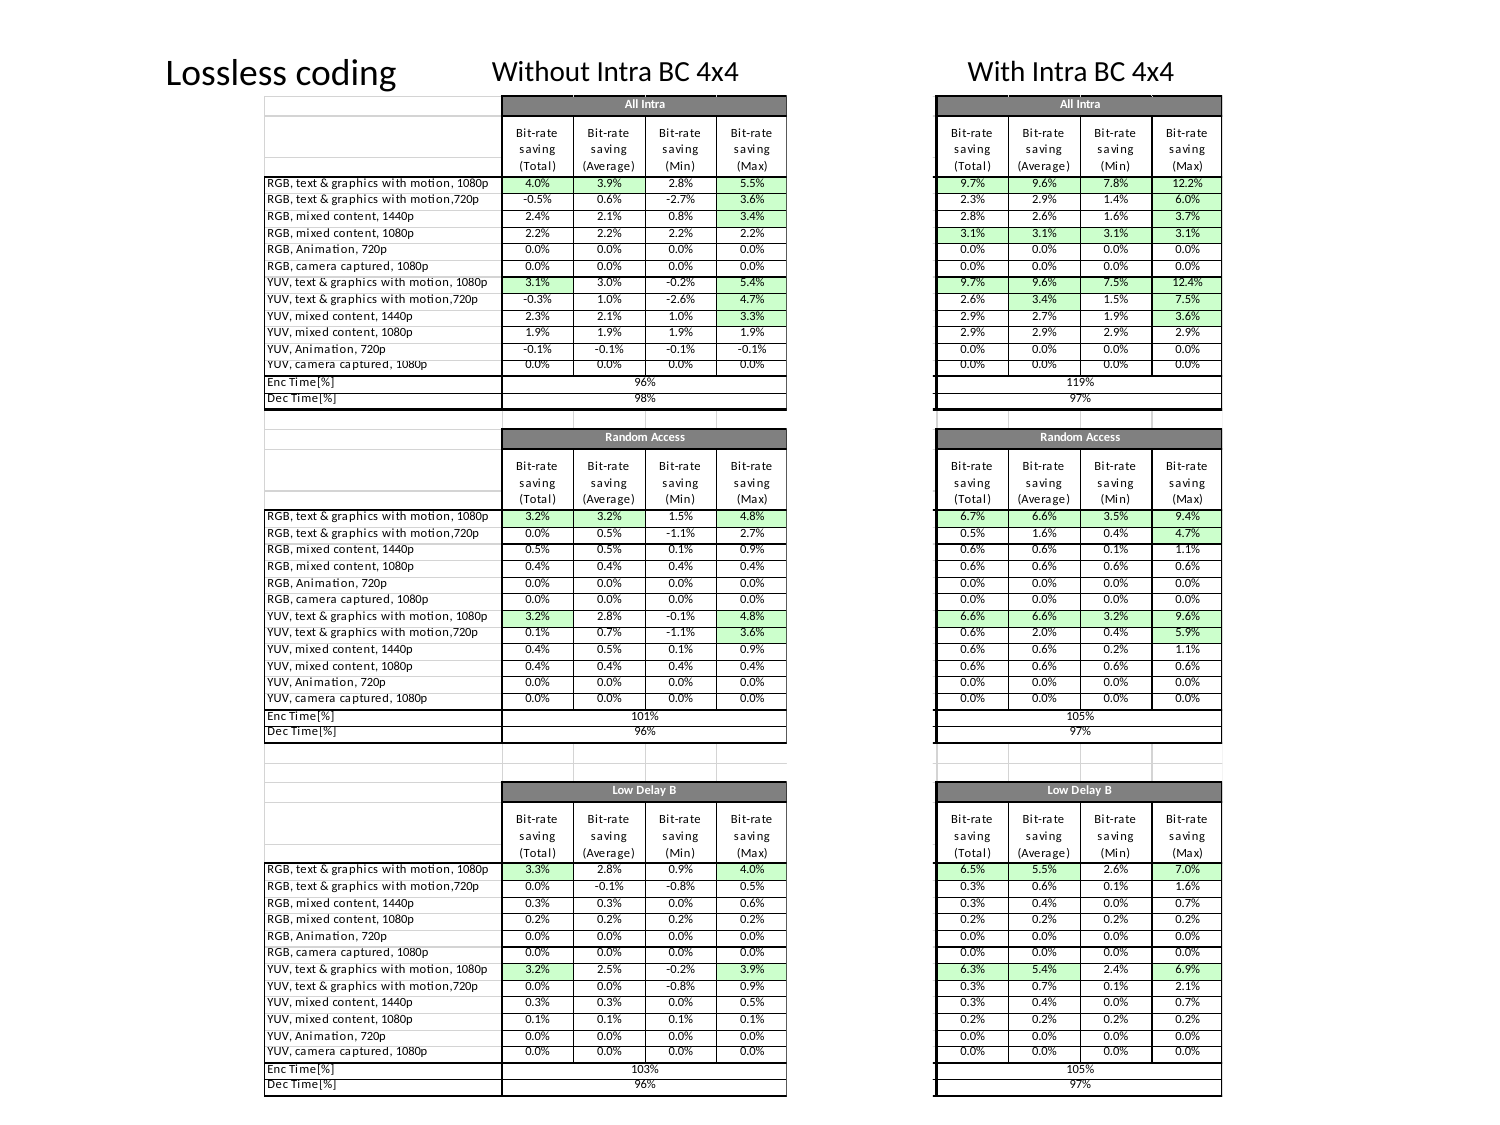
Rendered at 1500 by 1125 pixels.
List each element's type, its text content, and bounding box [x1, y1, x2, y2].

text_box With Intra BC 4x4 [952, 45, 1204, 95]
picture [932, 95, 1224, 1098]
text_box Lossless coding [150, 40, 439, 101]
text_box Without Intra BC 4x4 [477, 45, 763, 95]
picture [264, 95, 788, 1098]
